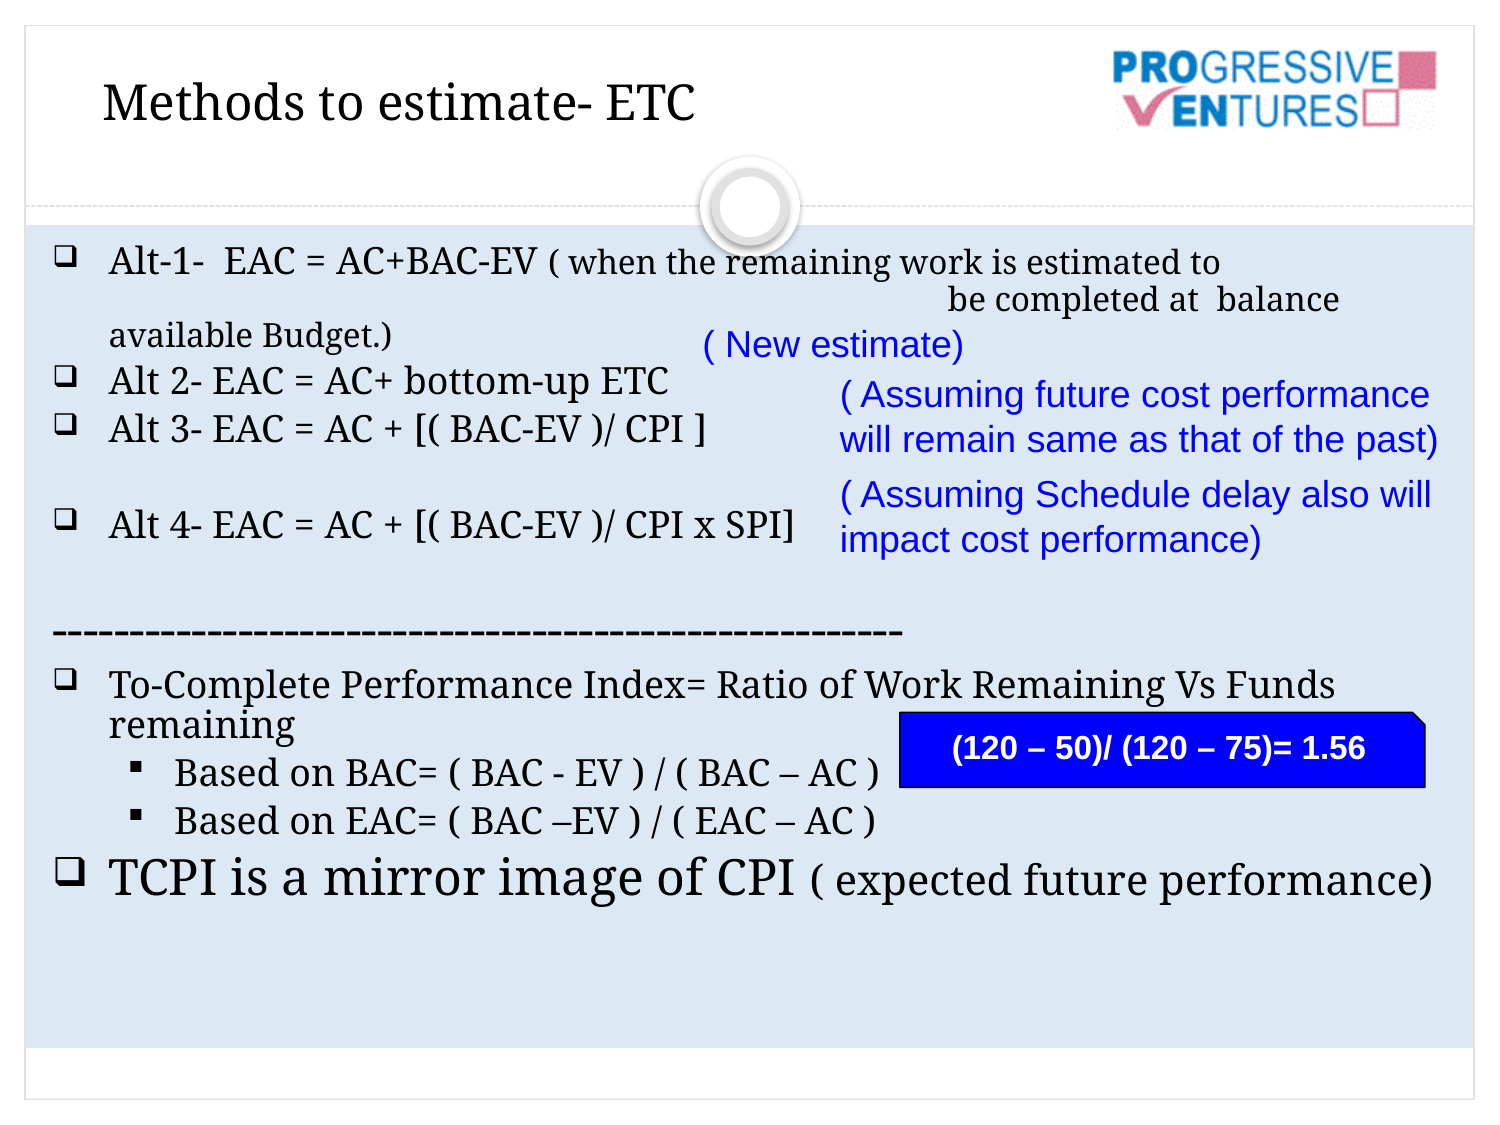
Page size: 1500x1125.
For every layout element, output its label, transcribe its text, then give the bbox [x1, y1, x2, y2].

text_box (120 – 50)/ (120 – 75)= 1.56 [899, 712, 1425, 788]
title Methods to estimate- ETC [87, 62, 1363, 138]
text_box ( Assuming future cost performance will remain same as that of the past) [824, 362, 1500, 462]
list Alt-1- EAC = AC+BAC-EV ( when the remaining work is estimated to be completed at balance available Budget.) Alt 2- EAC = AC+ bottom-up ETC Alt 3- EAC = AC + [( BAC-EV )/ CPI ] Alt 4- EAC = AC + [( BAC-EV )/ CPI x SPI] ------------------------------------------------------- To-Complete Performance Index= Ratio of Work Remaining Vs Funds remaining Based on BAC= ( BAC - EV ) / ( BAC – AC ) Based on EAC= ( BAC –EV ) / ( EAC – AC ) TCPI is a mirror image of CPI ( expected future performance) [37, 187, 1463, 1026]
text_box ( Assuming Schedule delay also will impact cost performance) [824, 462, 1500, 568]
picture [1112, 49, 1439, 130]
text_box ( New estimate) [687, 312, 1125, 373]
